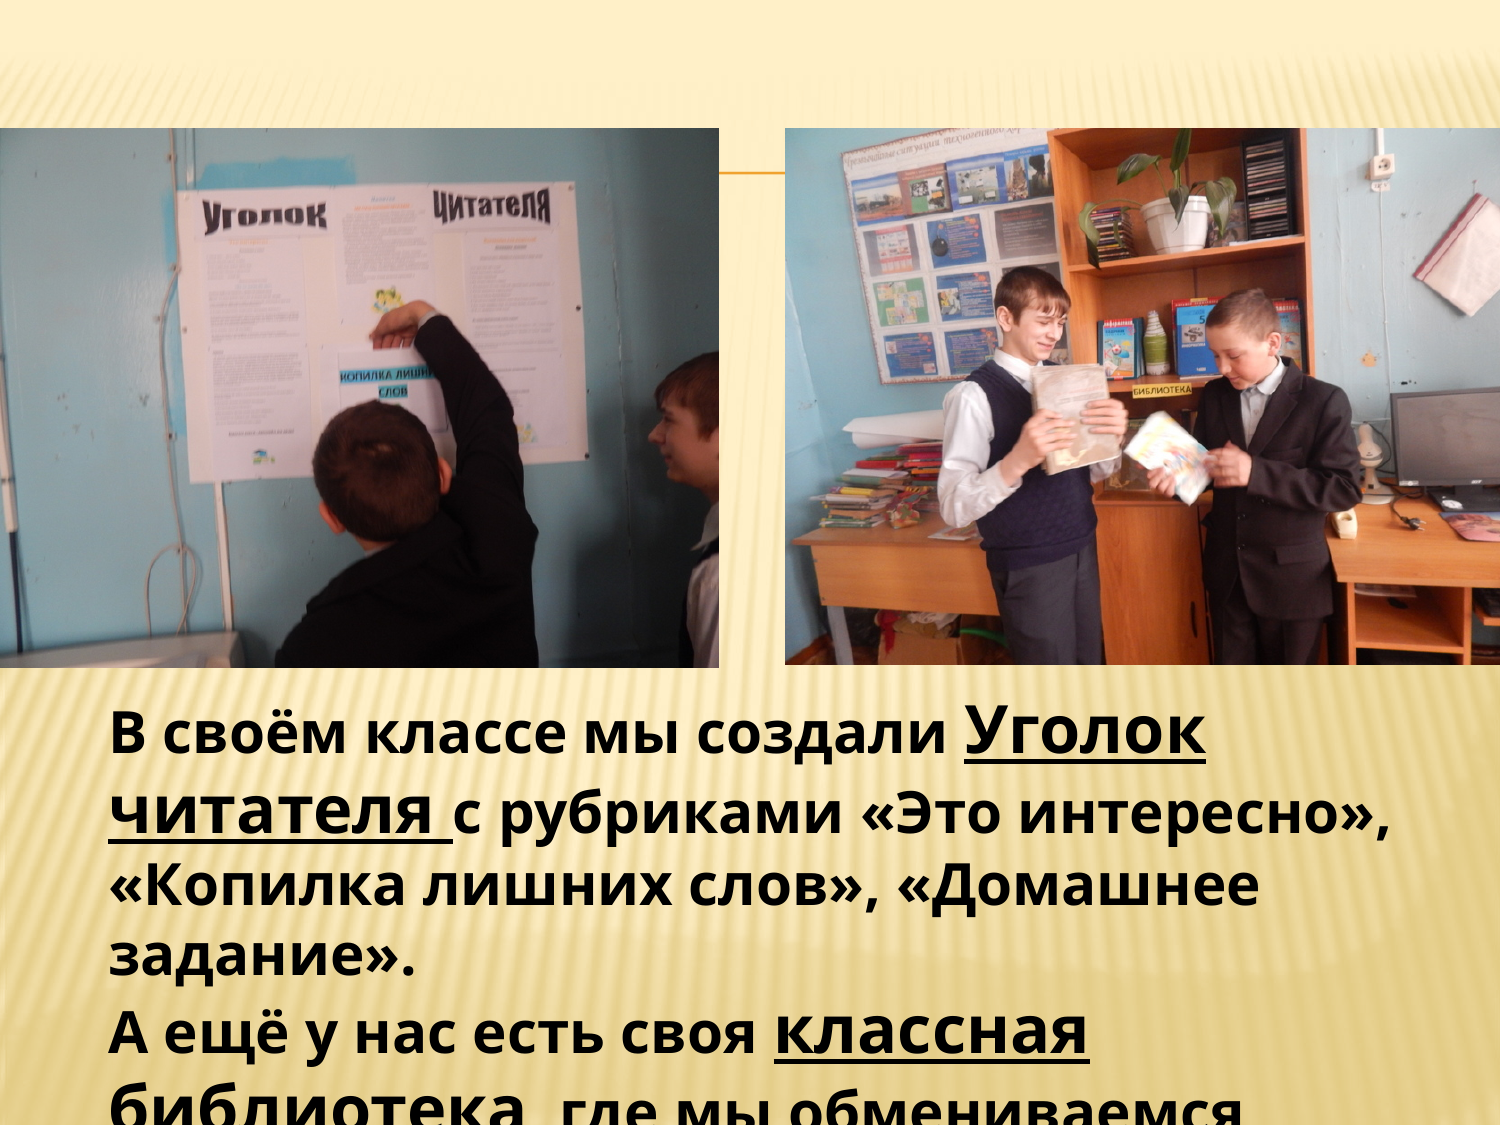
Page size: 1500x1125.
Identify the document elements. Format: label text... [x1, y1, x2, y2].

text_box В своём классе мы создали Уголок читателя с рубриками «Это интересно», «Копилка лишних слов», «Домашнее задание». А ещё у нас есть своя классная библиотека, где мы обмениваемся интересными книгами и журналами [93, 679, 1418, 1125]
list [0, 128, 720, 669]
picture [784, 128, 1500, 666]
